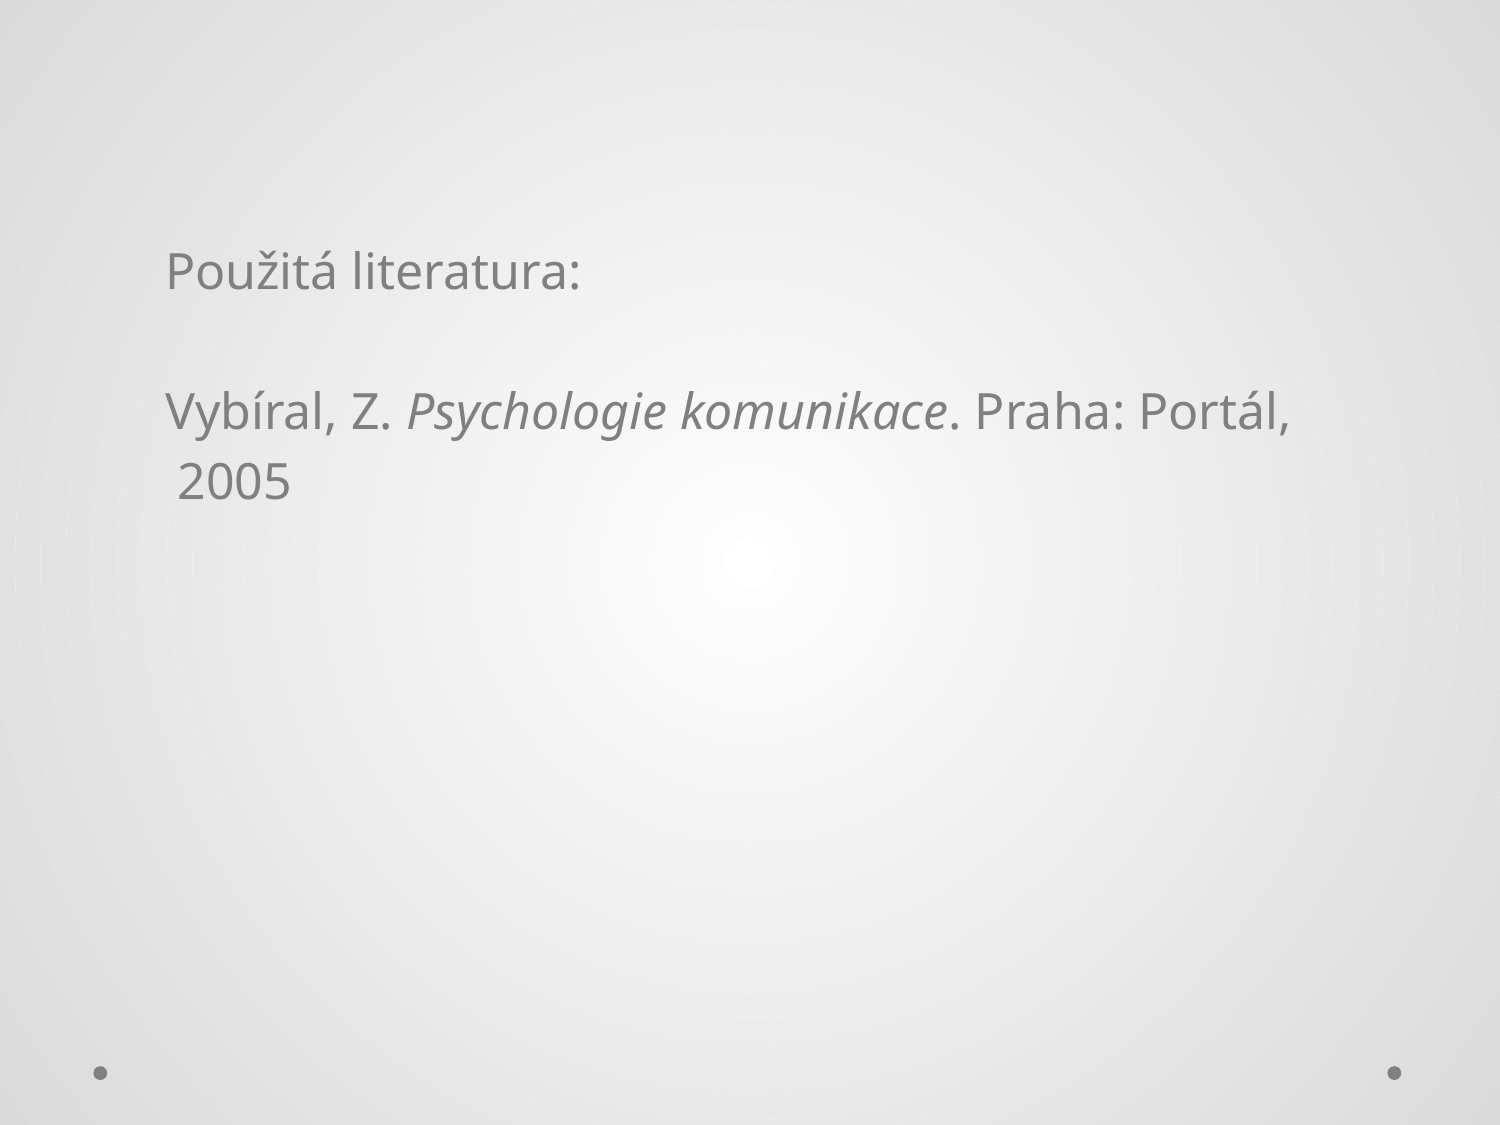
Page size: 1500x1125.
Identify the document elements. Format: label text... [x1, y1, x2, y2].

list Použitá literatura: Vybíral, Z. Psychologie komunikace. Praha: Portál, 2005 [0, 231, 1500, 1005]
